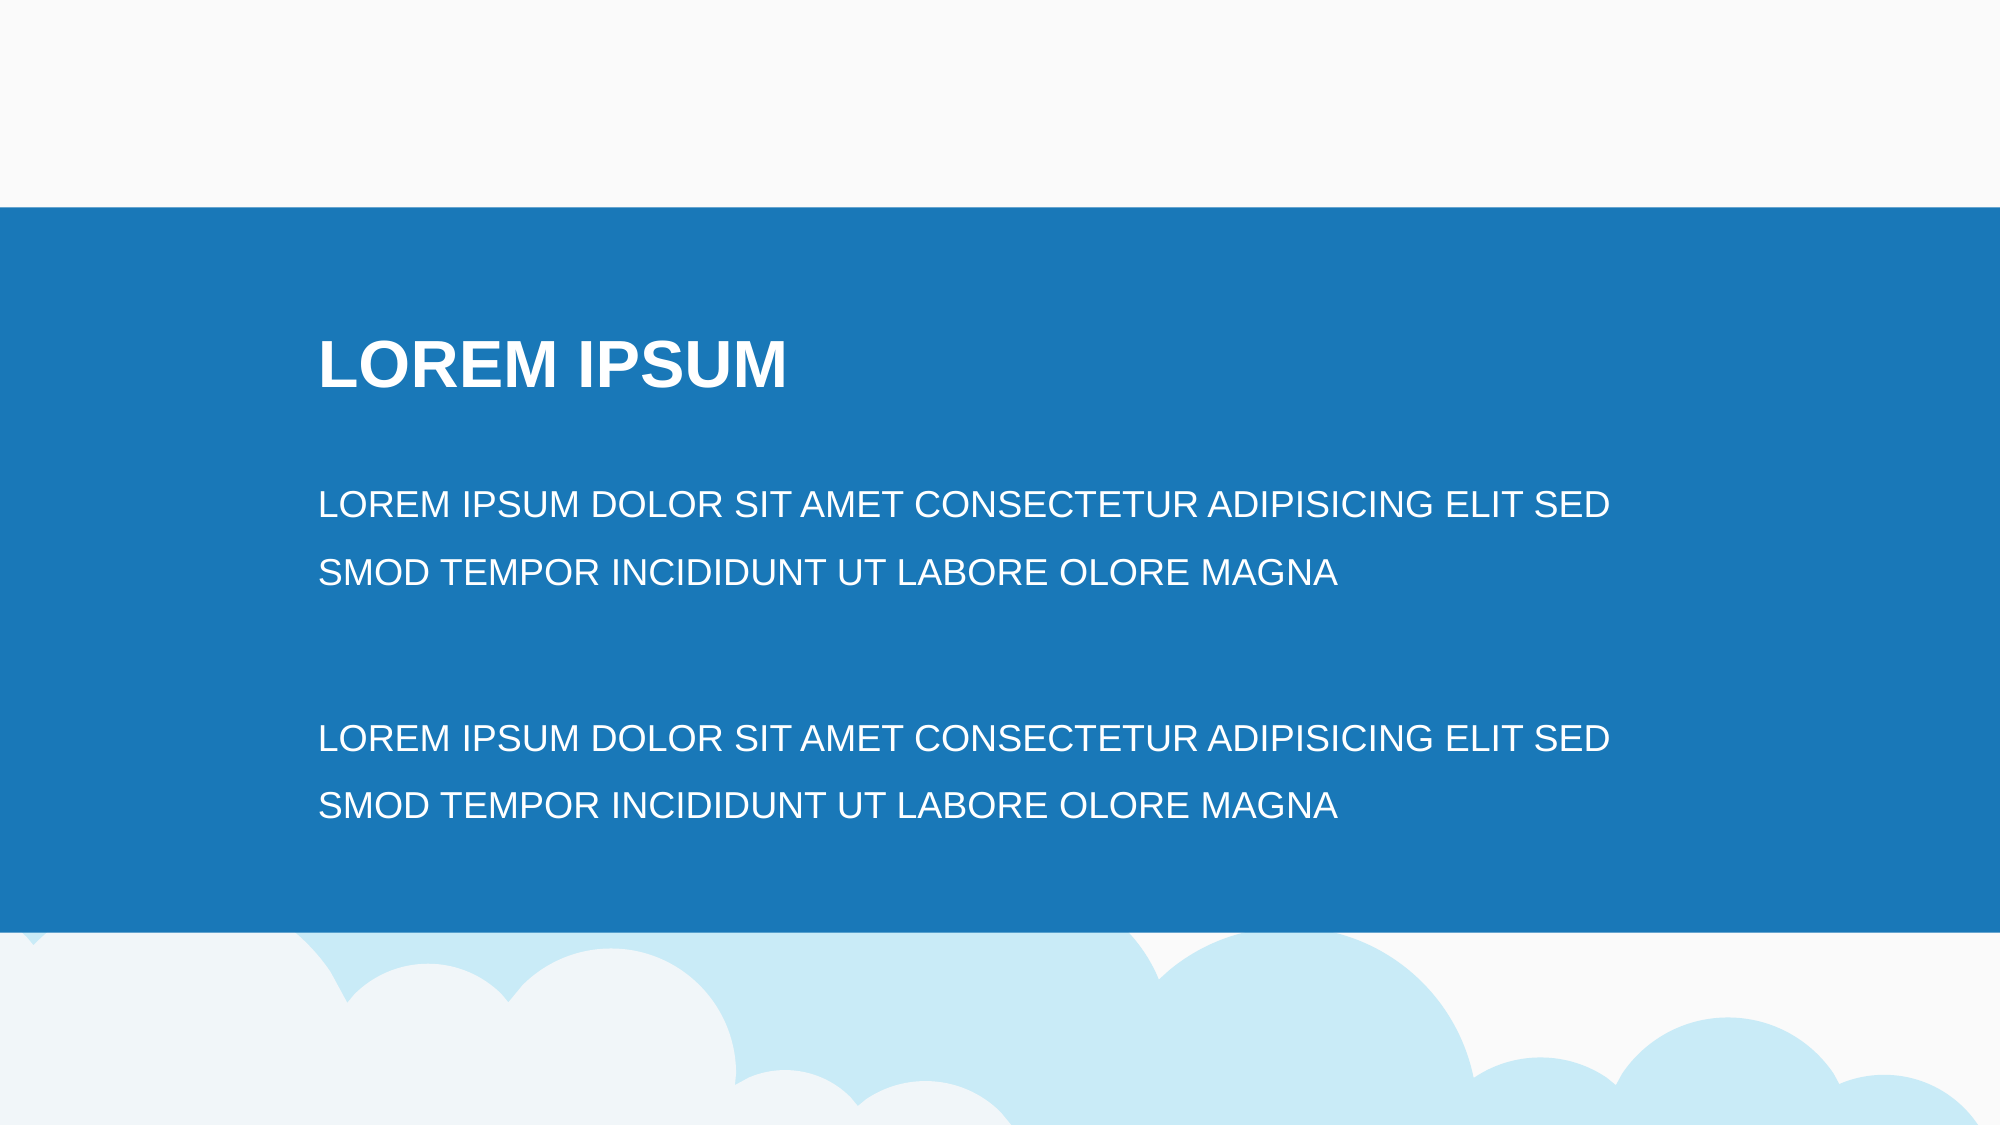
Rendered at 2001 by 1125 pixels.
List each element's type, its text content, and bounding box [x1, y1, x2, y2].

text_box LOREM IPSUM DOLOR SIT AMET CONSECTETUR ADIPISICING ELIT SED SMOD TEMPOR INCIDIDUNT UT LABORE OLORE MAGNA [303, 420, 1730, 630]
text_box [0, 206, 2000, 934]
text_box LOREM IPSUM [303, 276, 1730, 420]
text_box LOREM IPSUM DOLOR SIT AMET CONSECTETUR ADIPISICING ELIT SED SMOD TEMPOR INCIDIDUNT UT LABORE OLORE MAGNA [303, 654, 1730, 864]
